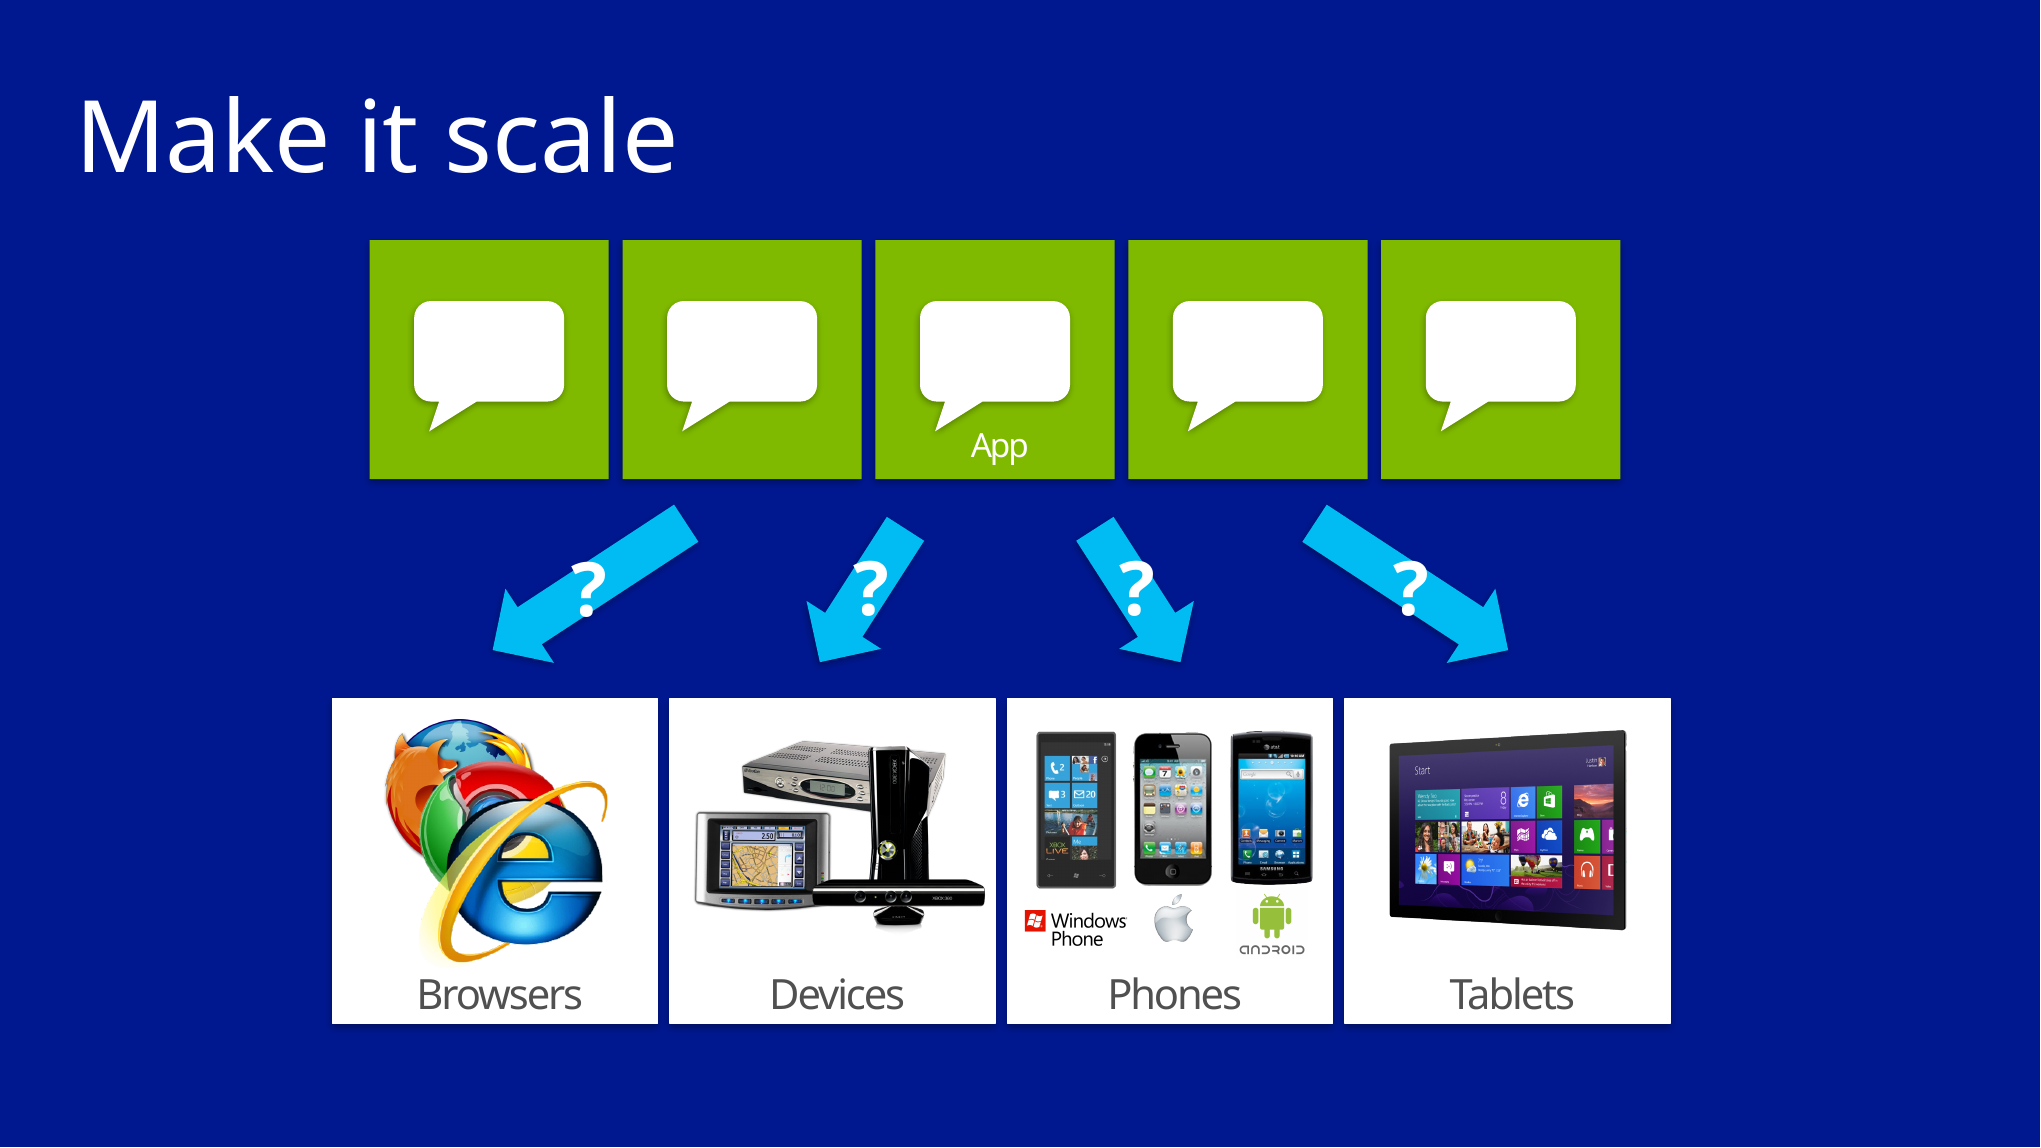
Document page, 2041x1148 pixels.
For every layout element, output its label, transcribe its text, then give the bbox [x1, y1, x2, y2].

title Make it scale [45, 48, 1996, 199]
text_box [623, 503, 700, 593]
text_box [1118, 600, 1195, 663]
text_box ? [1378, 533, 1445, 638]
text_box [1445, 581, 1509, 664]
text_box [332, 688, 1671, 1024]
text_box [1380, 239, 1621, 480]
text_box [491, 581, 556, 664]
text_box ? [1105, 533, 1171, 638]
text_box [875, 516, 925, 574]
text_box ? [838, 533, 904, 639]
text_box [622, 239, 862, 480]
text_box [1128, 239, 1368, 480]
text_box [1075, 516, 1125, 587]
text_box ? [556, 533, 623, 639]
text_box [369, 239, 610, 480]
text_box [805, 591, 882, 663]
text_box [1301, 504, 1378, 593]
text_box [875, 239, 1115, 480]
